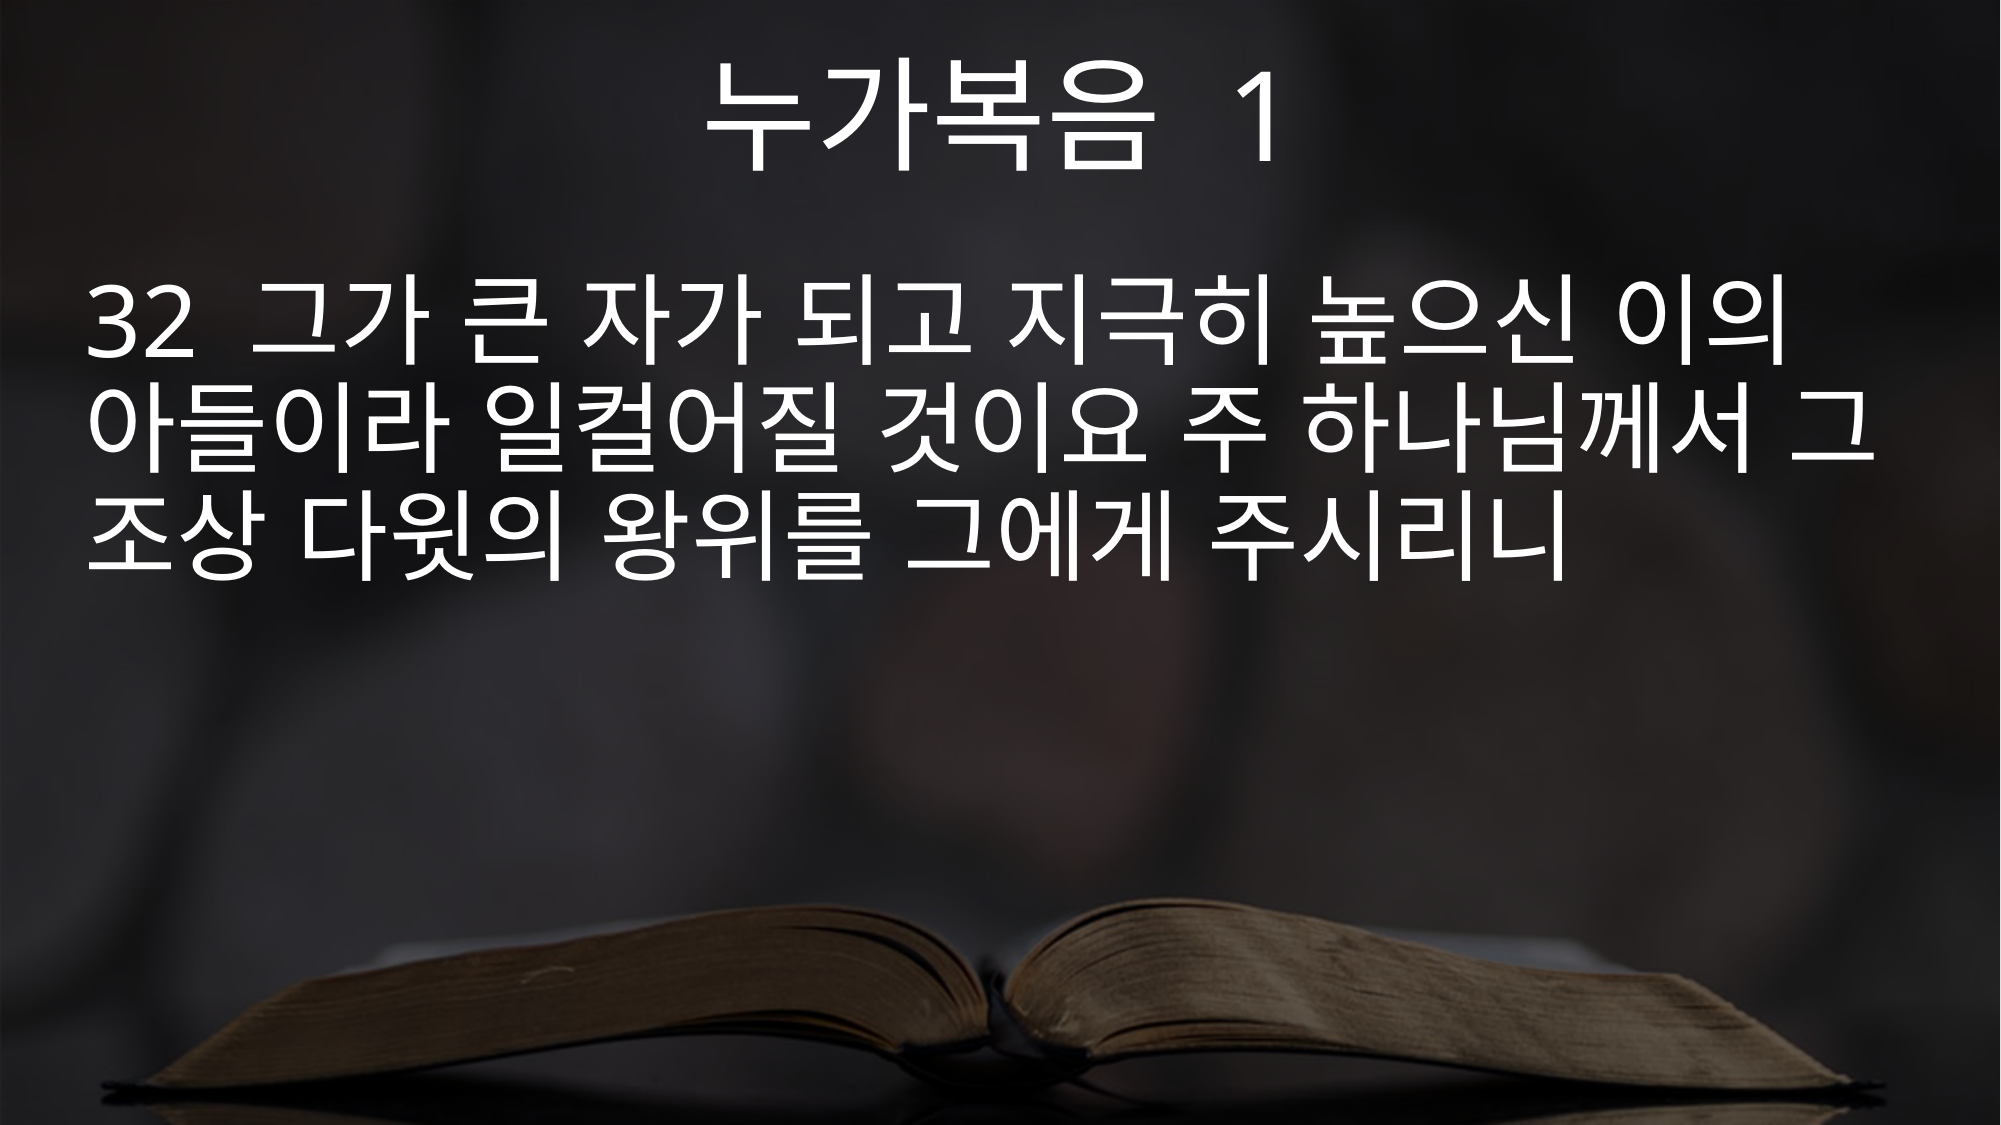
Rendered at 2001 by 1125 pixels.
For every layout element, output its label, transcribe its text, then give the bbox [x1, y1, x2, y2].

picture [0, 0, 2001, 1125]
list 32 그가 큰 자가 되고 지극히 높으신 이의 아들이라 일컬어질 것이요 주 하나님께서 그 조상 다윗의 왕위를 그에게 주시리니 [69, 263, 1953, 423]
footer 누가복음 1 [0, 32, 2000, 192]
